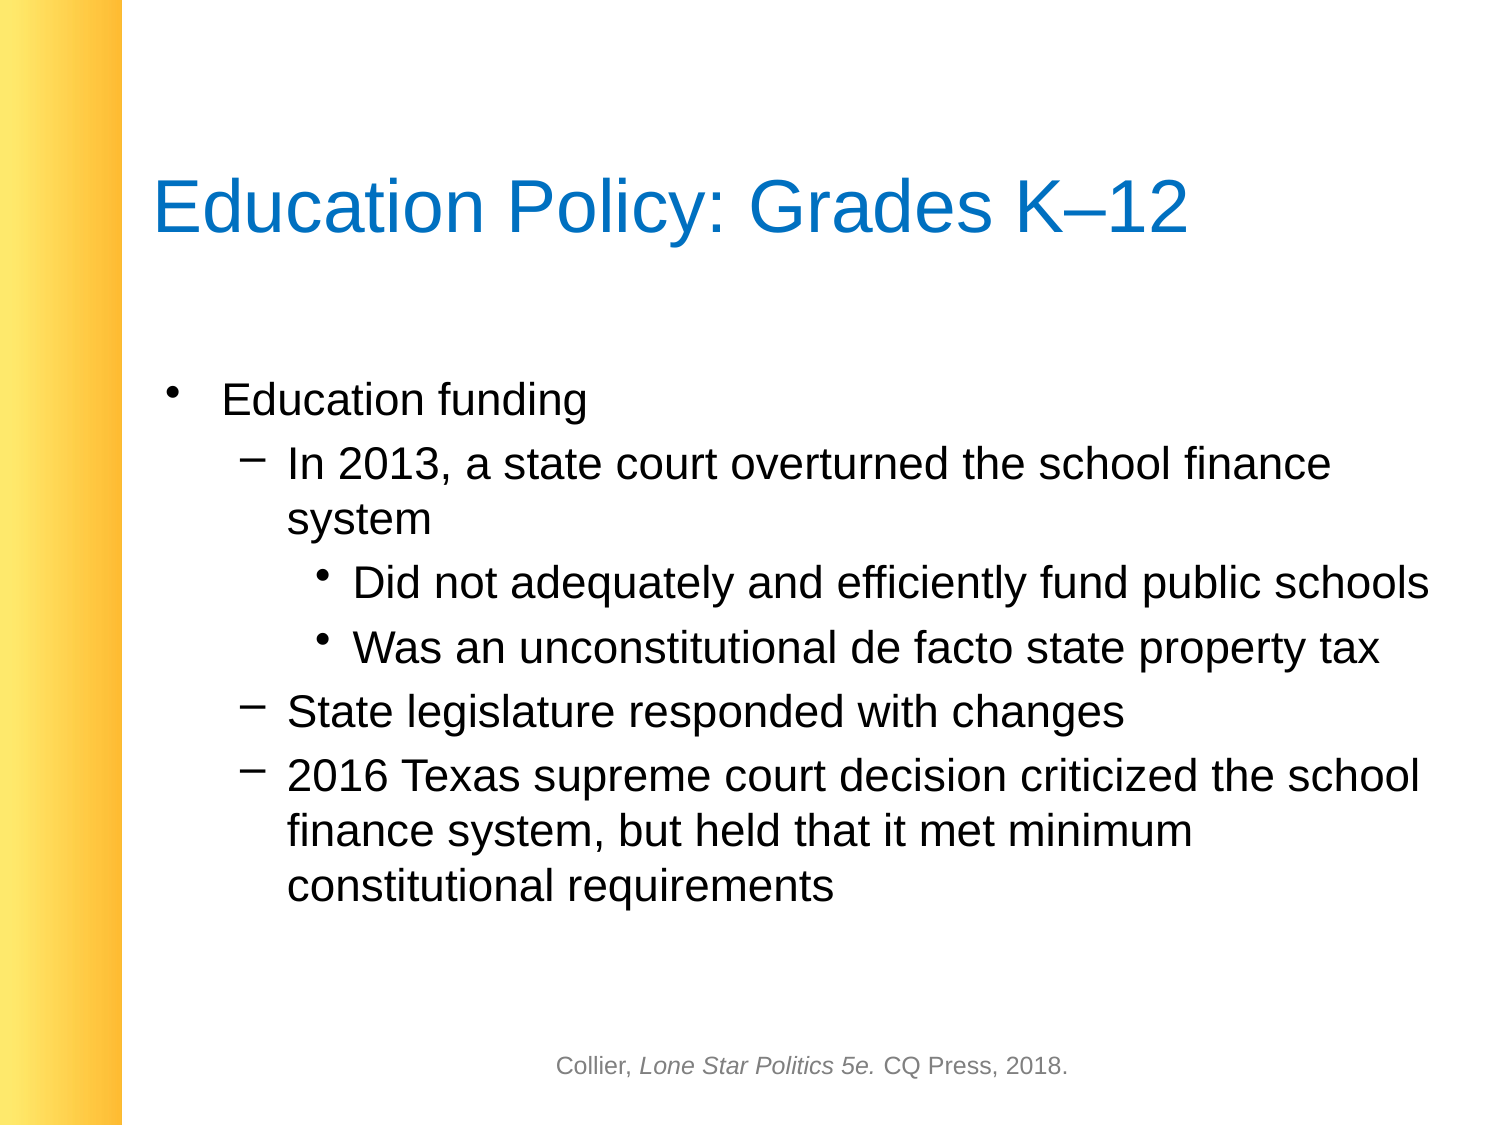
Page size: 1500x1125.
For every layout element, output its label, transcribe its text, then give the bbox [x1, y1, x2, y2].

title Education Policy: Grades K–12 [137, 149, 1450, 338]
list Education funding In 2013, a state court overturned the school finance system Did not adequately and efficiently fund public schools Was an unconstitutional de facto state property tax State legislature responded with changes 2016 Texas supreme court decision criticized the school finance system, but held that it met minimum constitutional requirements [150, 362, 1463, 1088]
picture [0, 0, 1500, 1125]
text_box Collier, Lone Star Politics 5e. CQ Press, 2018. [525, 1042, 1100, 1087]
